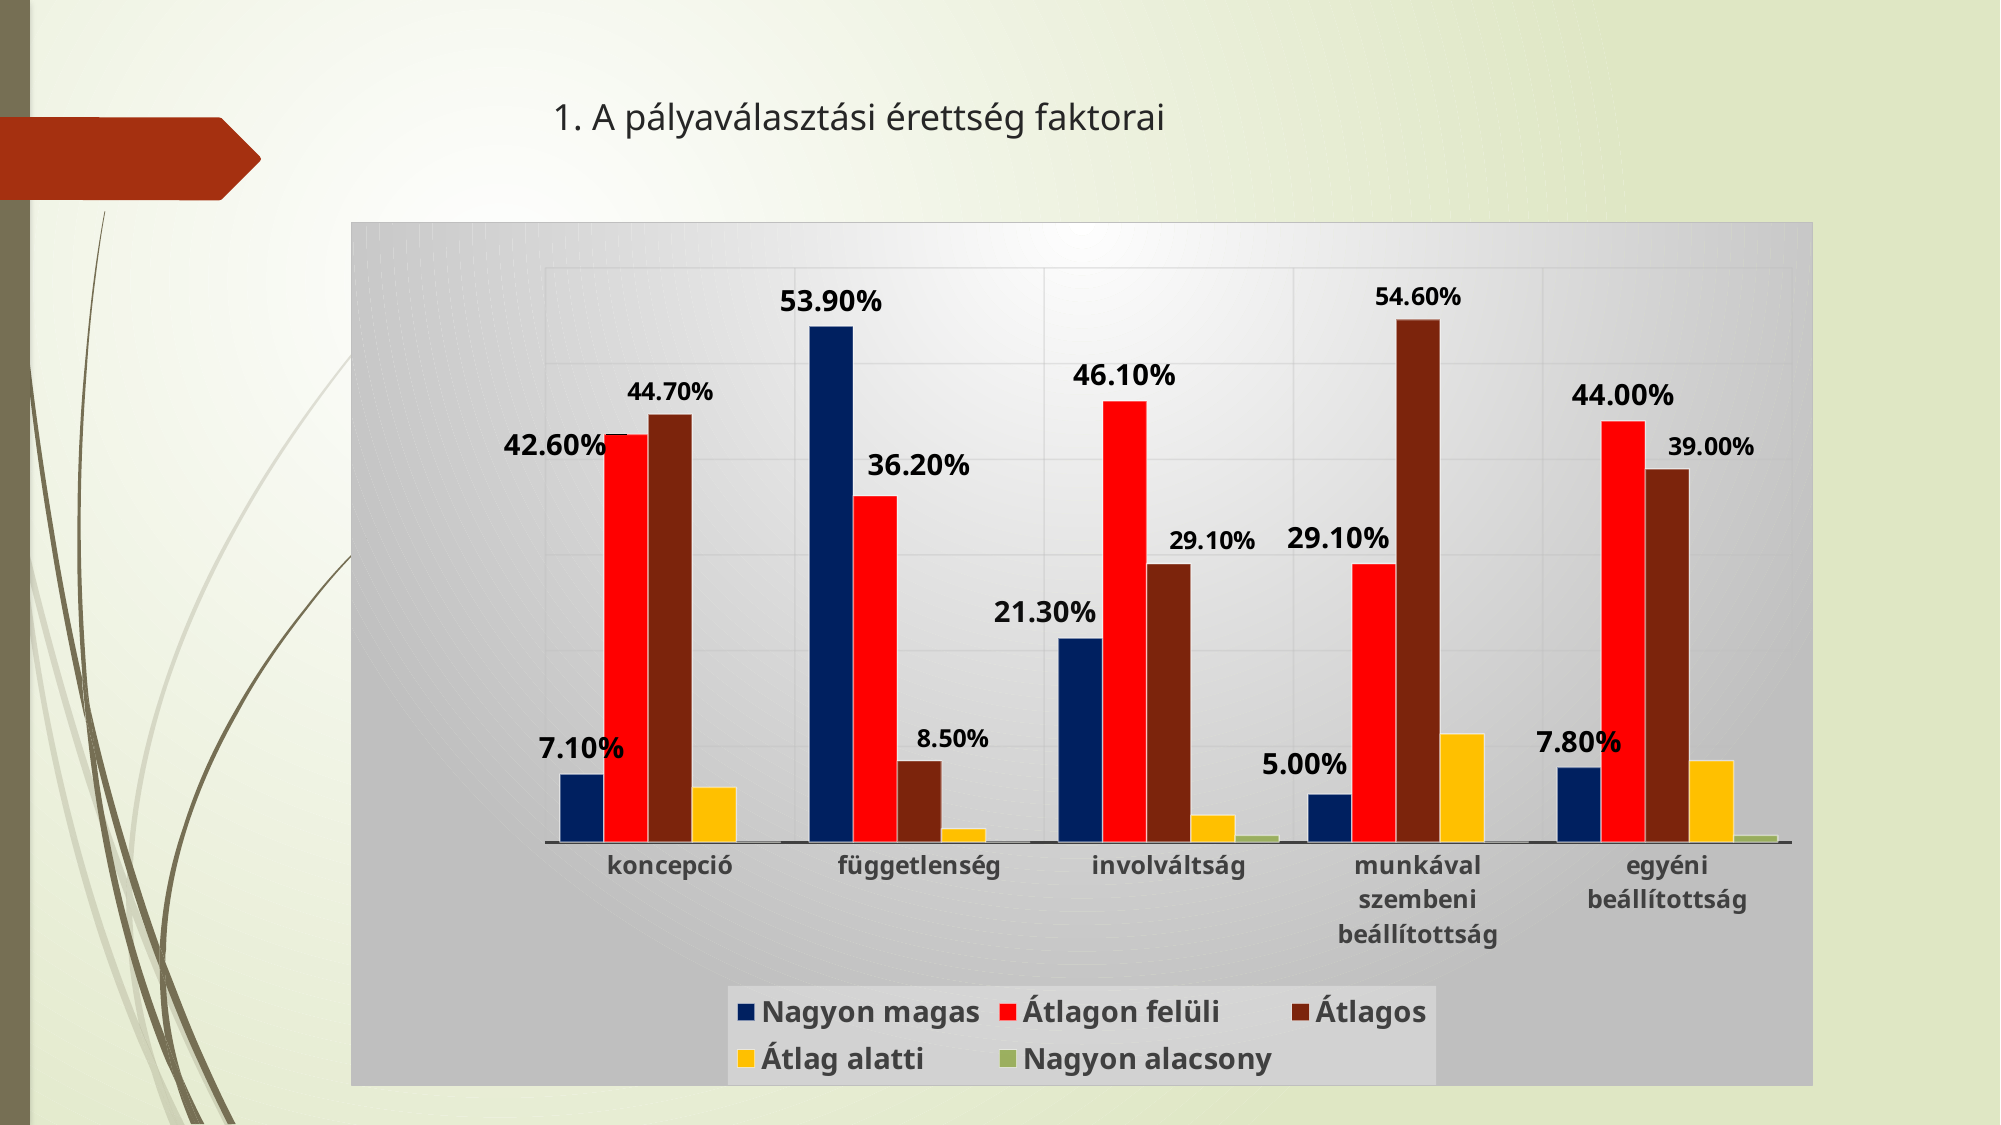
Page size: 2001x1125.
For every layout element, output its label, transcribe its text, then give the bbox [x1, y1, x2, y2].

chart [350, 221, 1814, 1086]
title 1. A pályaválasztási érettség faktorai [528, 87, 1897, 191]
